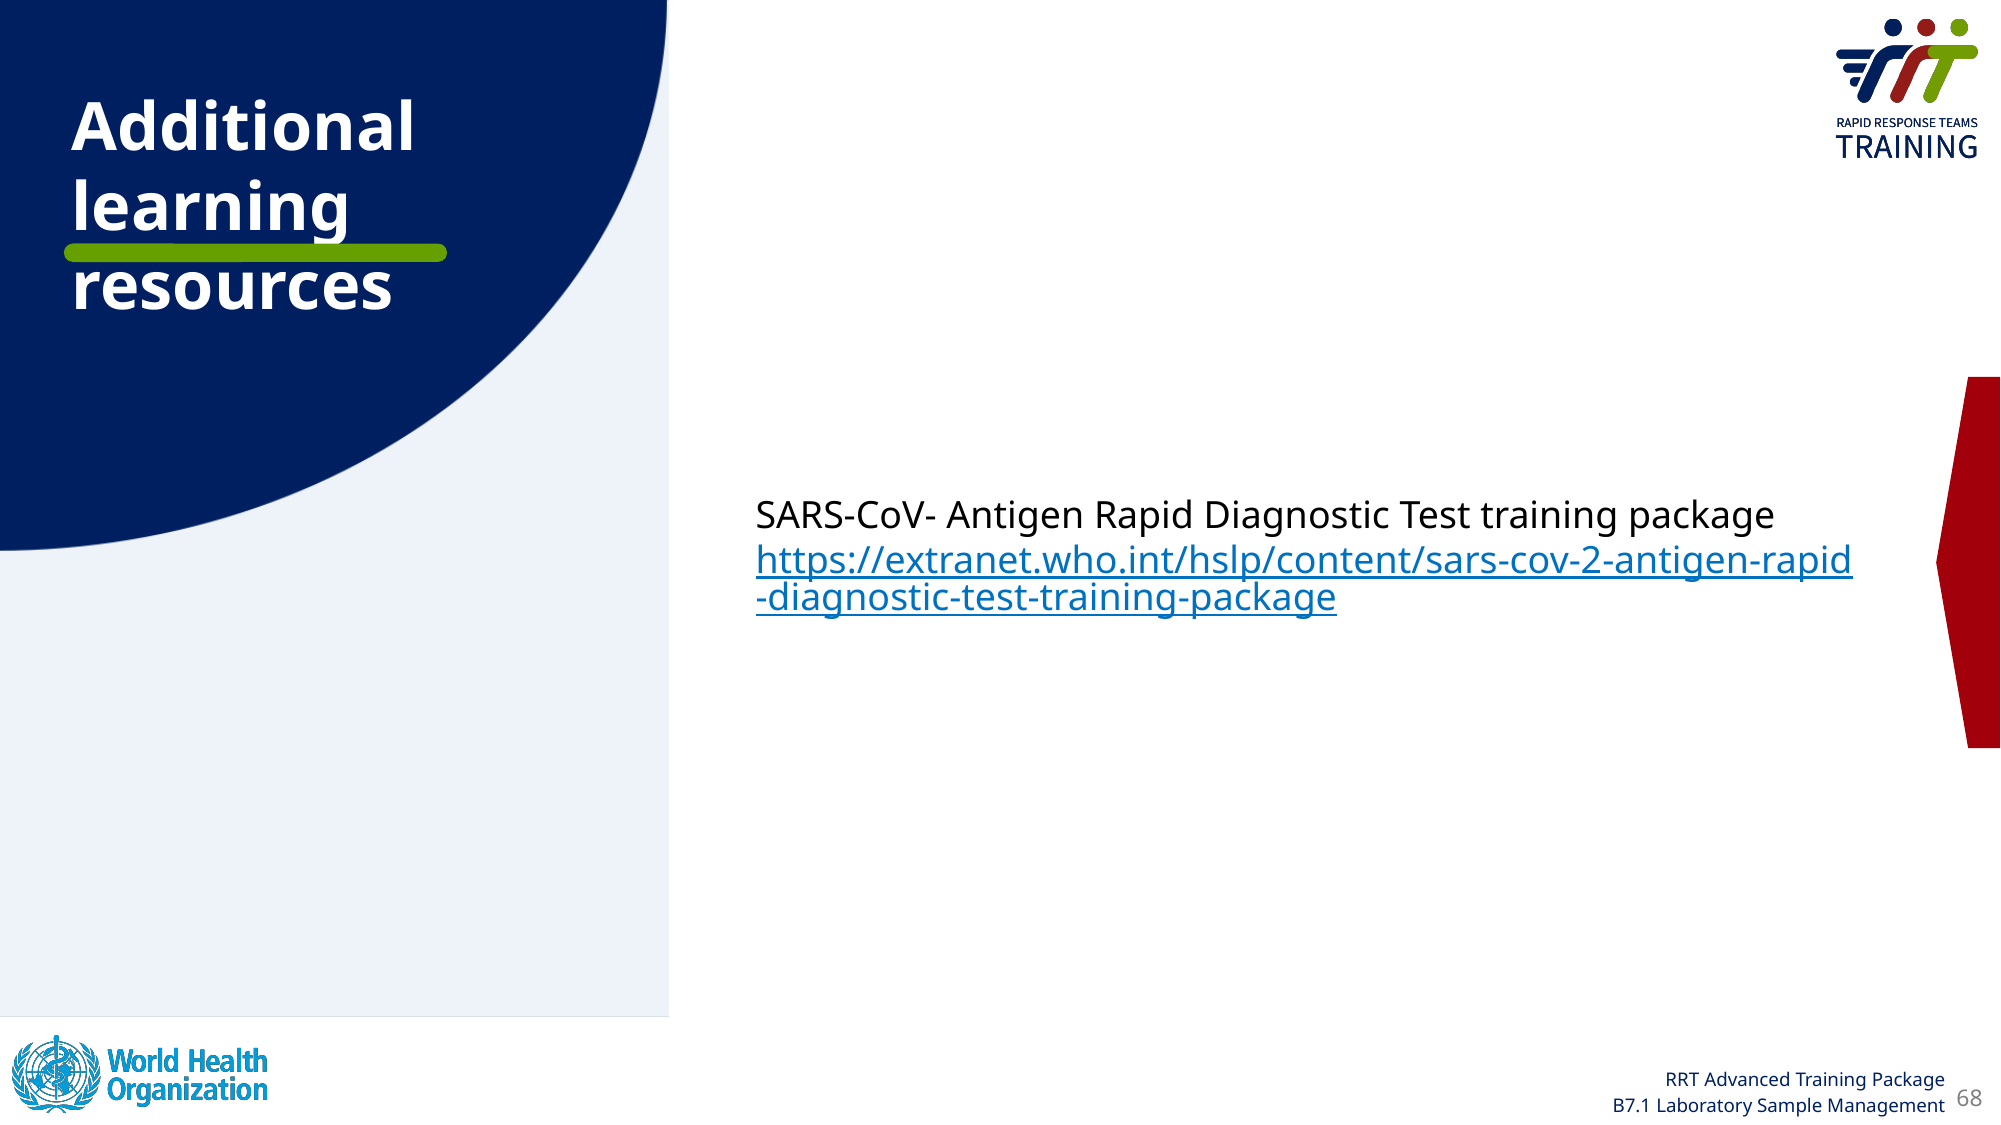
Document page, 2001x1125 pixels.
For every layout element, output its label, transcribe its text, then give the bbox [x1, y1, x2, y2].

picture [40, 1062, 47, 1070]
picture [0, 0, 669, 1018]
text_box SARS-CoV- Antigen Rapid Diagnostic Test training package https://extranet.who.int/hslp/content/sars-cov-2-antigen-rapid-diagnostic-test-training-package [746, 481, 1871, 641]
picture [12, 1035, 54, 1068]
picture [12, 1083, 48, 1113]
picture [24, 1054, 36, 1087]
picture [59, 1035, 267, 1113]
picture [36, 1088, 78, 1105]
picture [22, 1062, 26, 1077]
picture [71, 1053, 90, 1091]
picture [1835, 19, 1978, 167]
picture [34, 1054, 43, 1078]
picture [50, 1108, 62, 1113]
picture [30, 1083, 37, 1091]
picture [46, 1056, 54, 1062]
